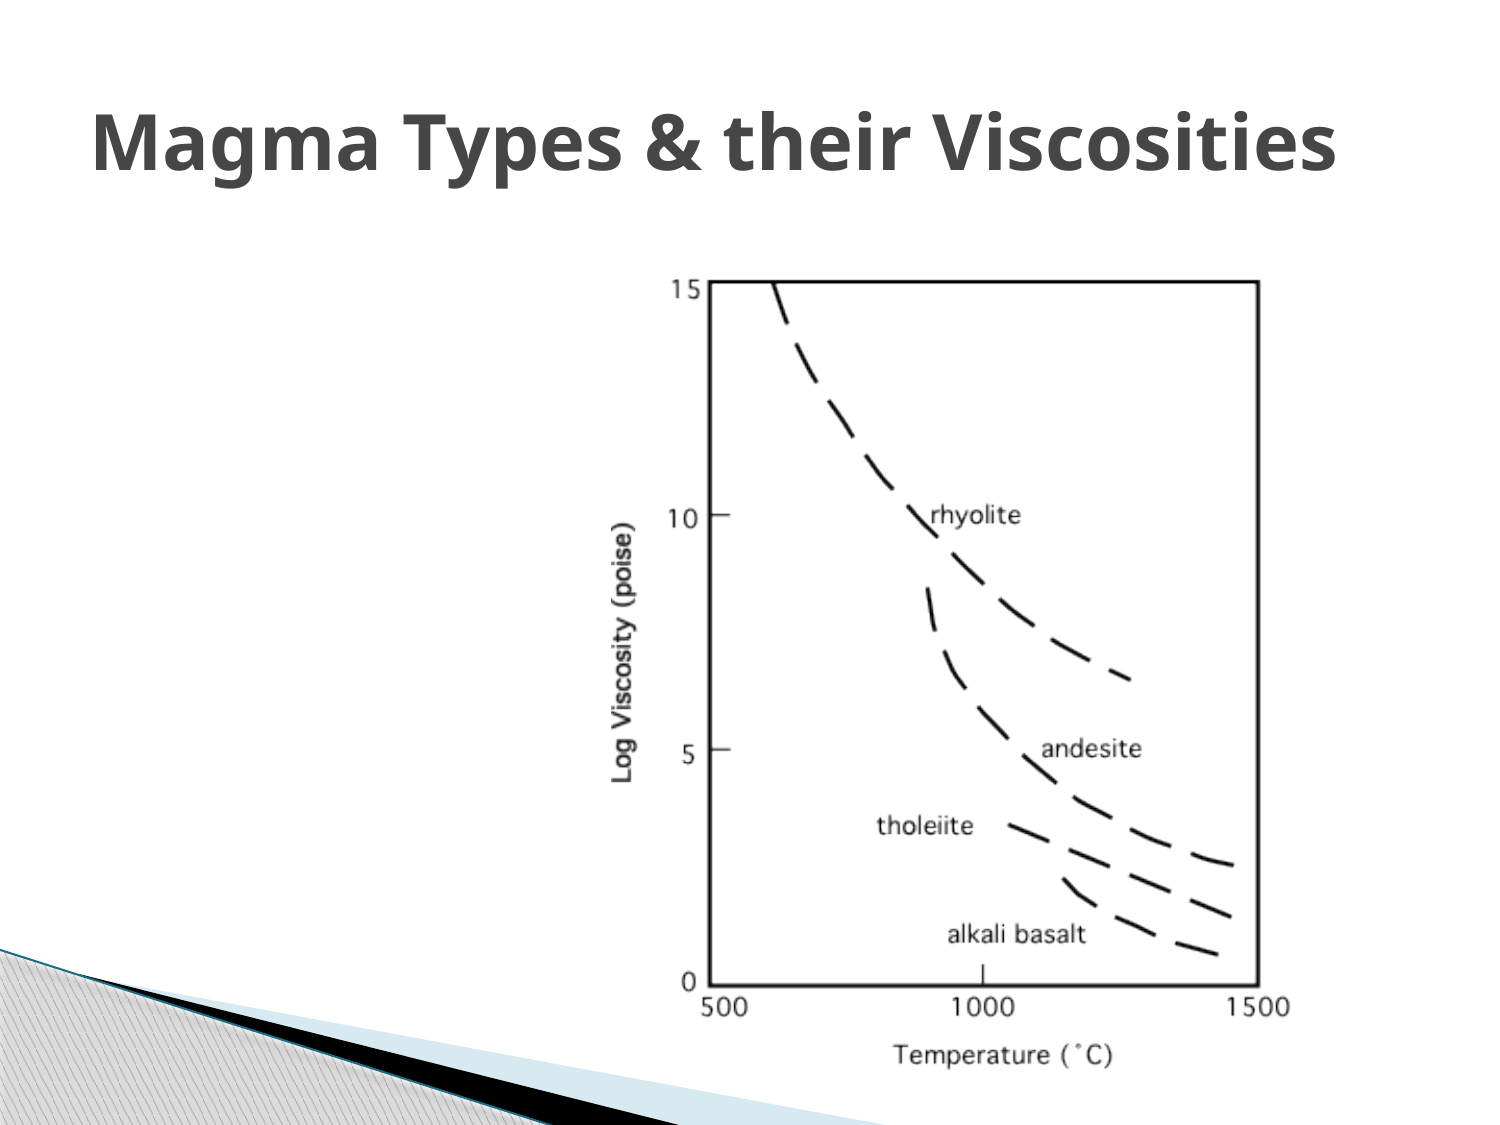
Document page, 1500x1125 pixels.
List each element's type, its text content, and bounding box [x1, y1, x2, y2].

picture [611, 273, 1375, 1075]
title Magma Types & their Viscosities [75, 45, 1425, 233]
